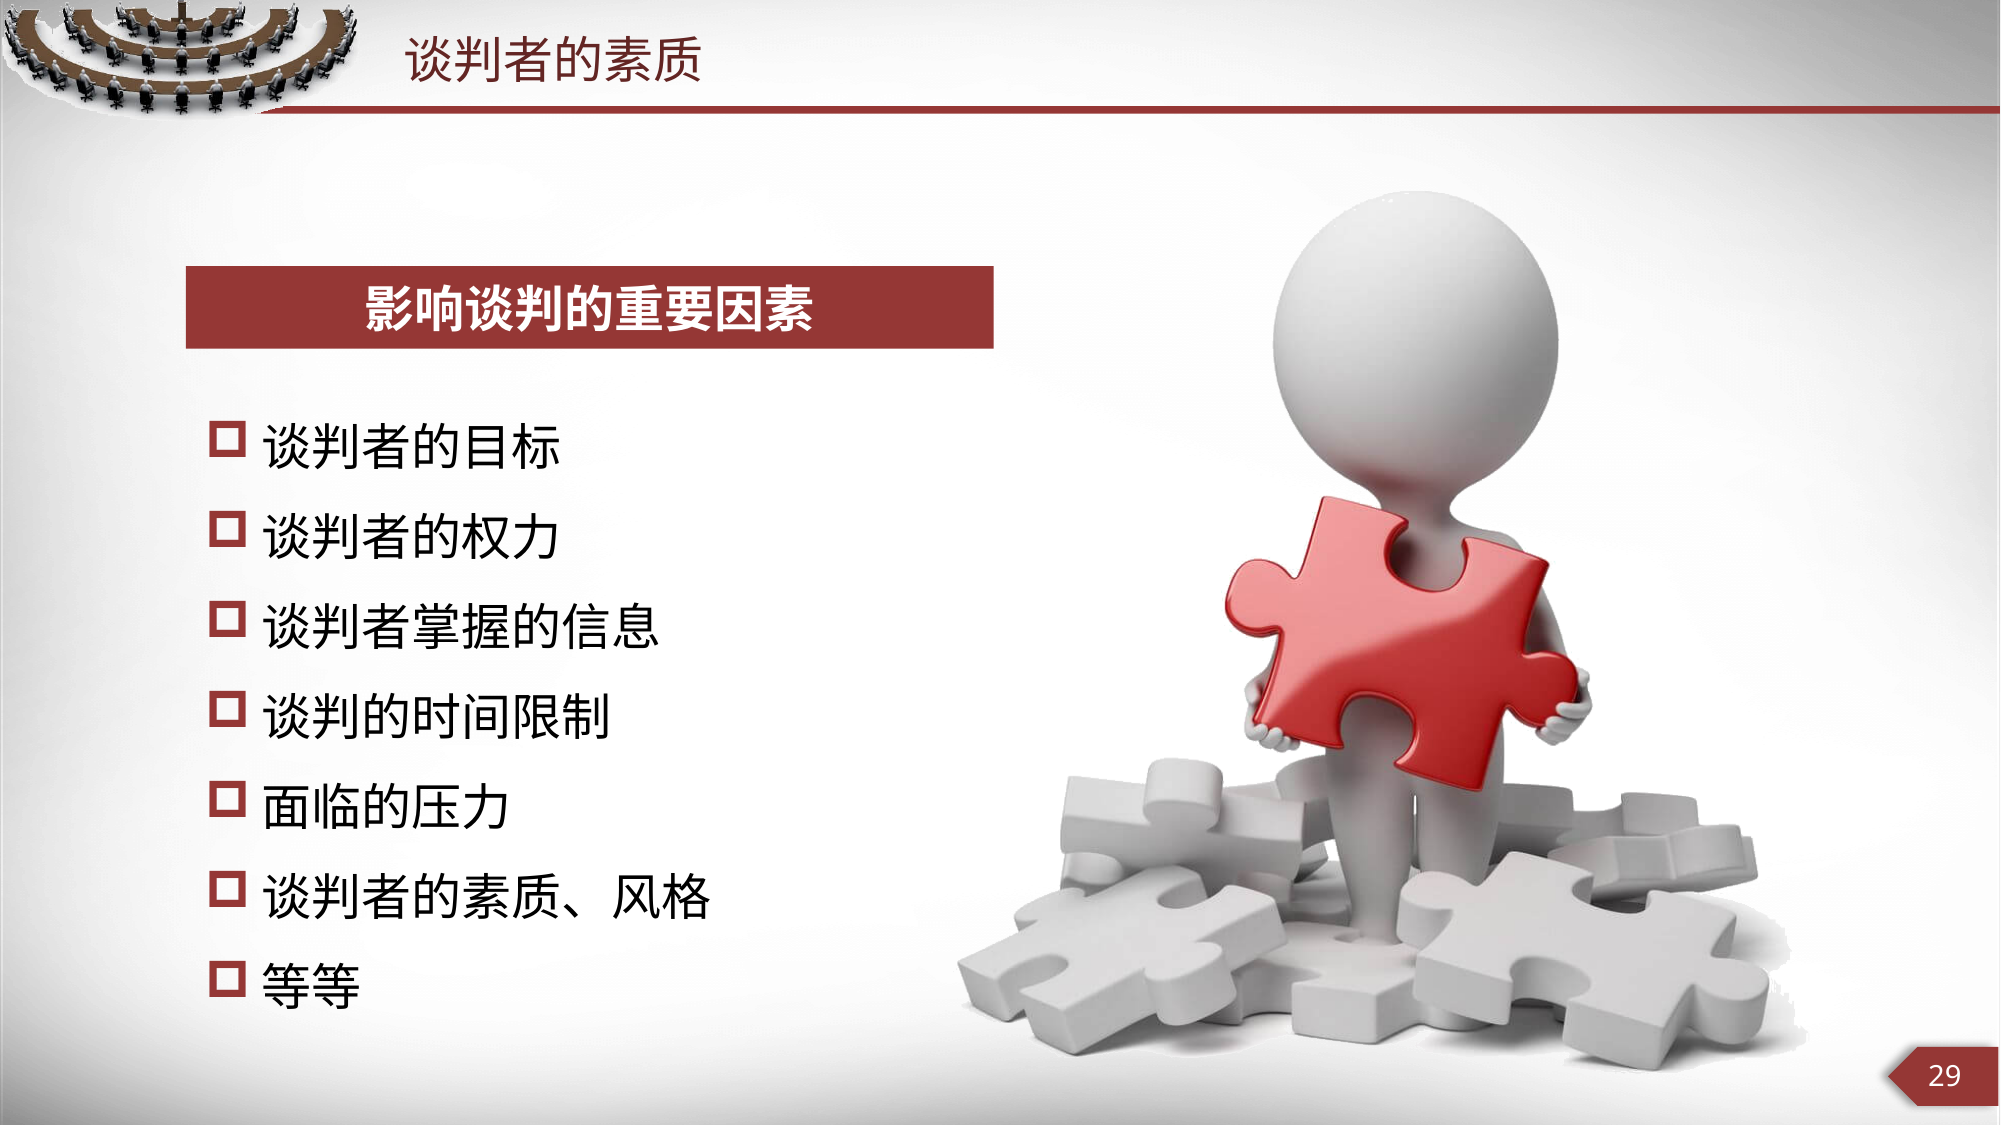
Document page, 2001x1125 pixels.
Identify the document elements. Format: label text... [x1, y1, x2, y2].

text_box 影响谈判的重要因素 [185, 266, 911, 349]
slide_number 29 [1889, 1046, 2000, 1107]
list 谈判者的素质 [388, 11, 1074, 107]
text_box 谈判者的目标 谈判者的权力 谈判者掌握的信息 谈判的时间限制 面临的压力 谈判者的素质、风格 等等 [190, 378, 888, 1023]
picture [0, 0, 2001, 1125]
